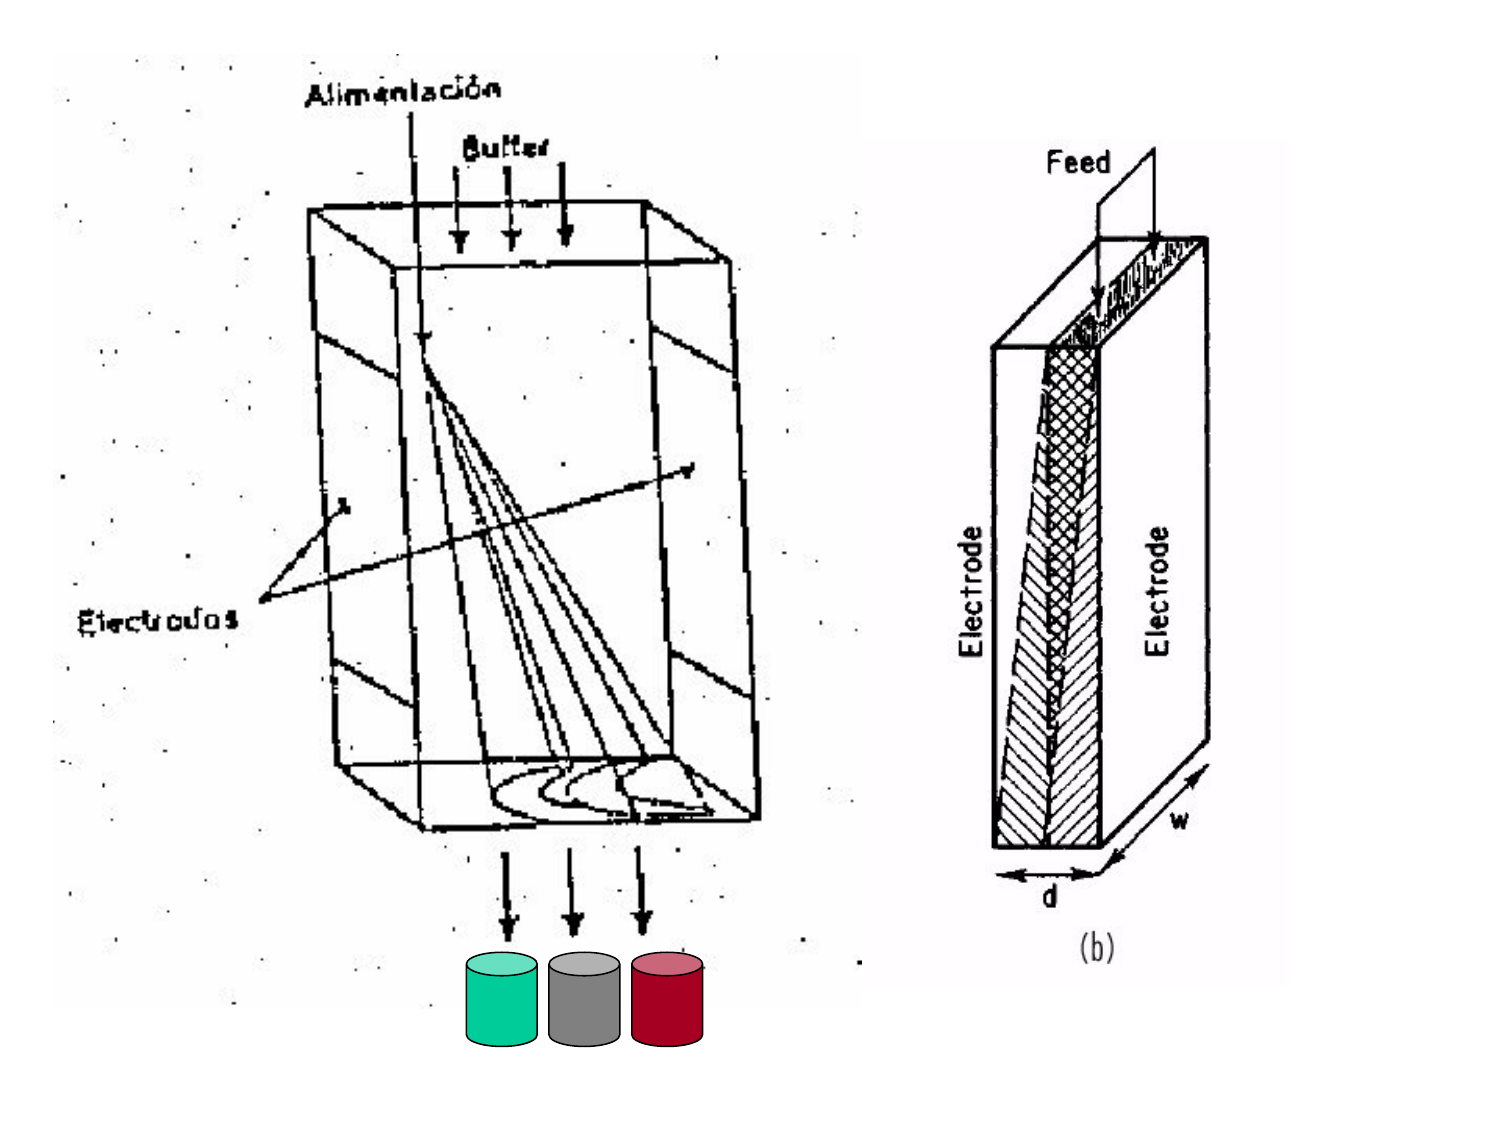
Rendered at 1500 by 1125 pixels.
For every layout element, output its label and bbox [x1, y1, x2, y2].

picture [52, 54, 1290, 1010]
text_box [466, 951, 703, 1047]
